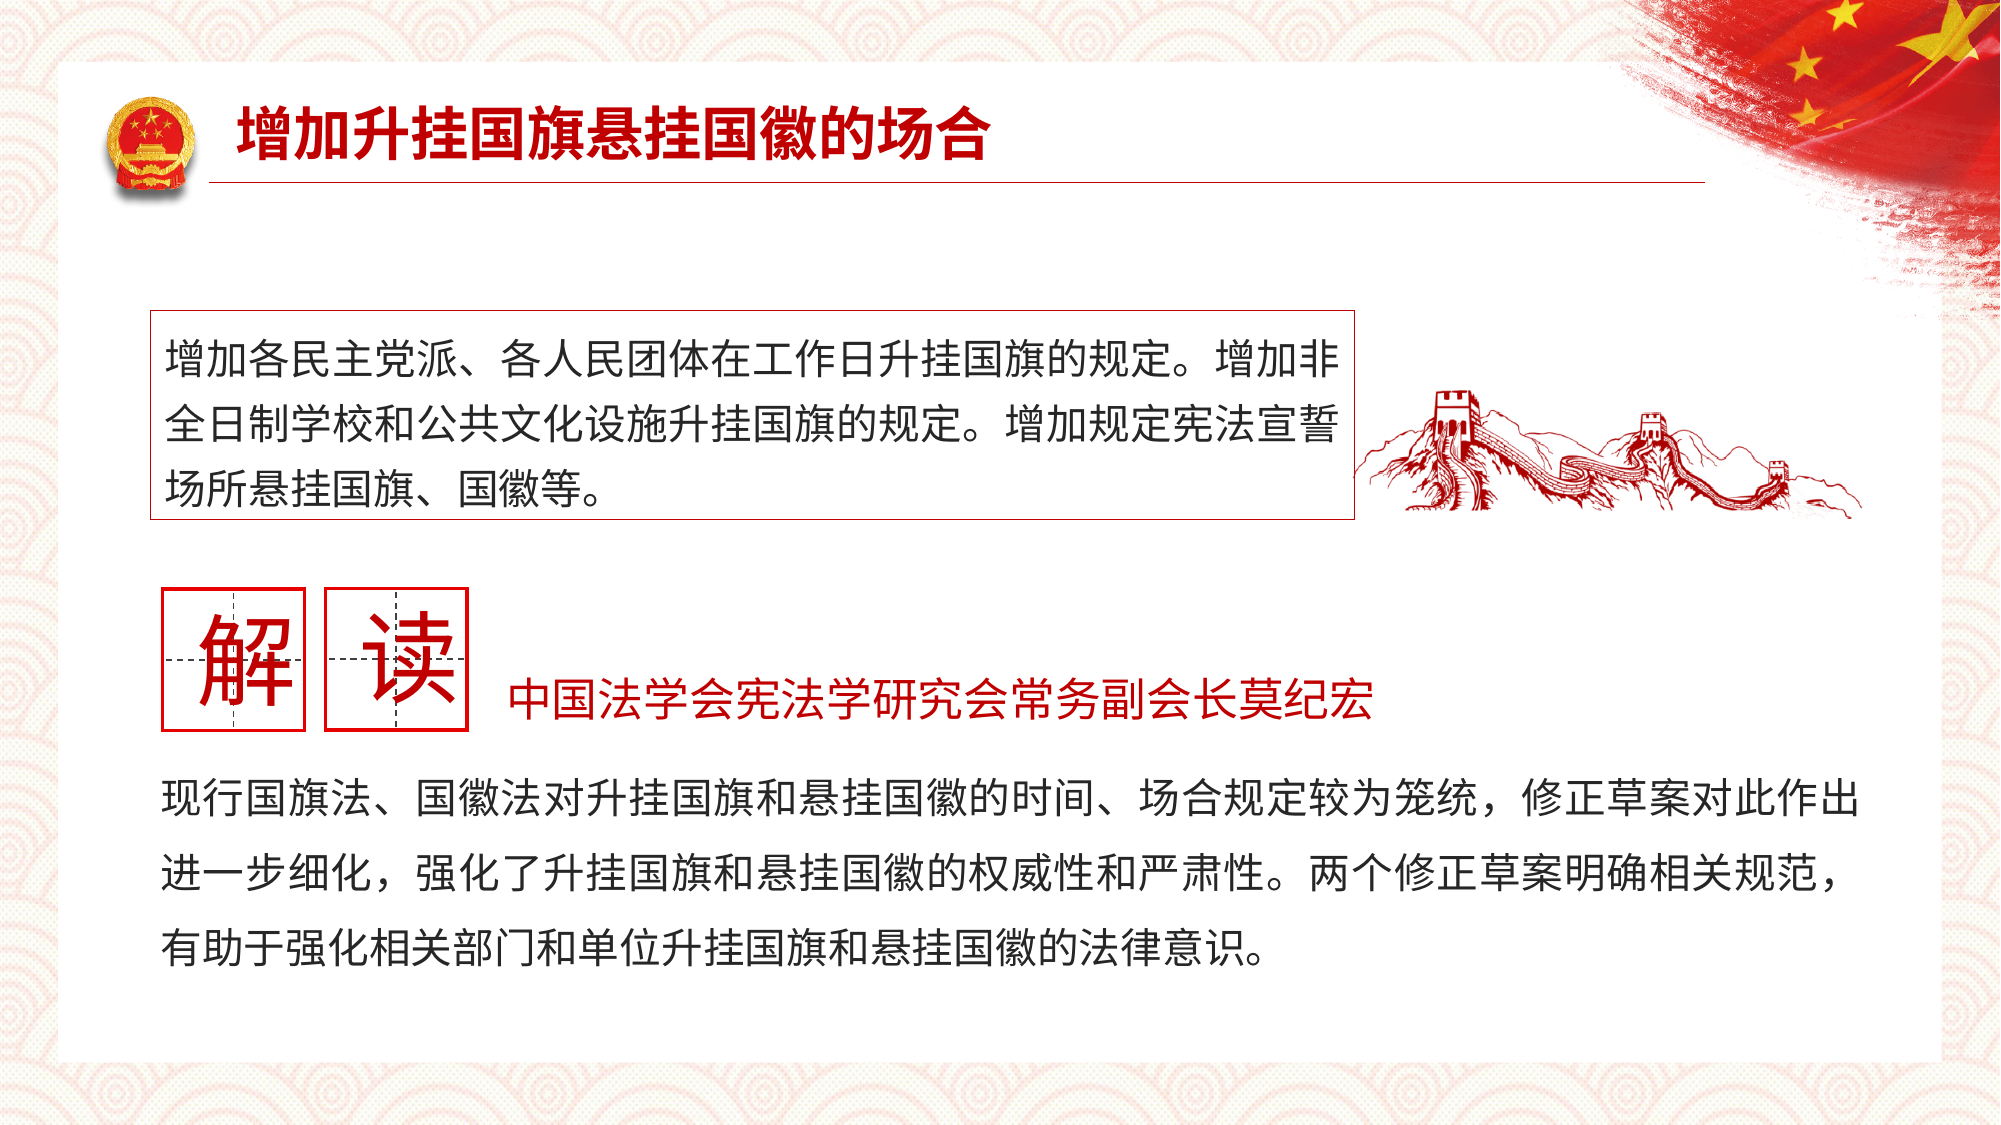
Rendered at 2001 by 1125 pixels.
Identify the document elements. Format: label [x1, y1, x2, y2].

text_box [162, 588, 305, 731]
text_box [325, 586, 467, 731]
picture [0, 0, 2000, 1125]
